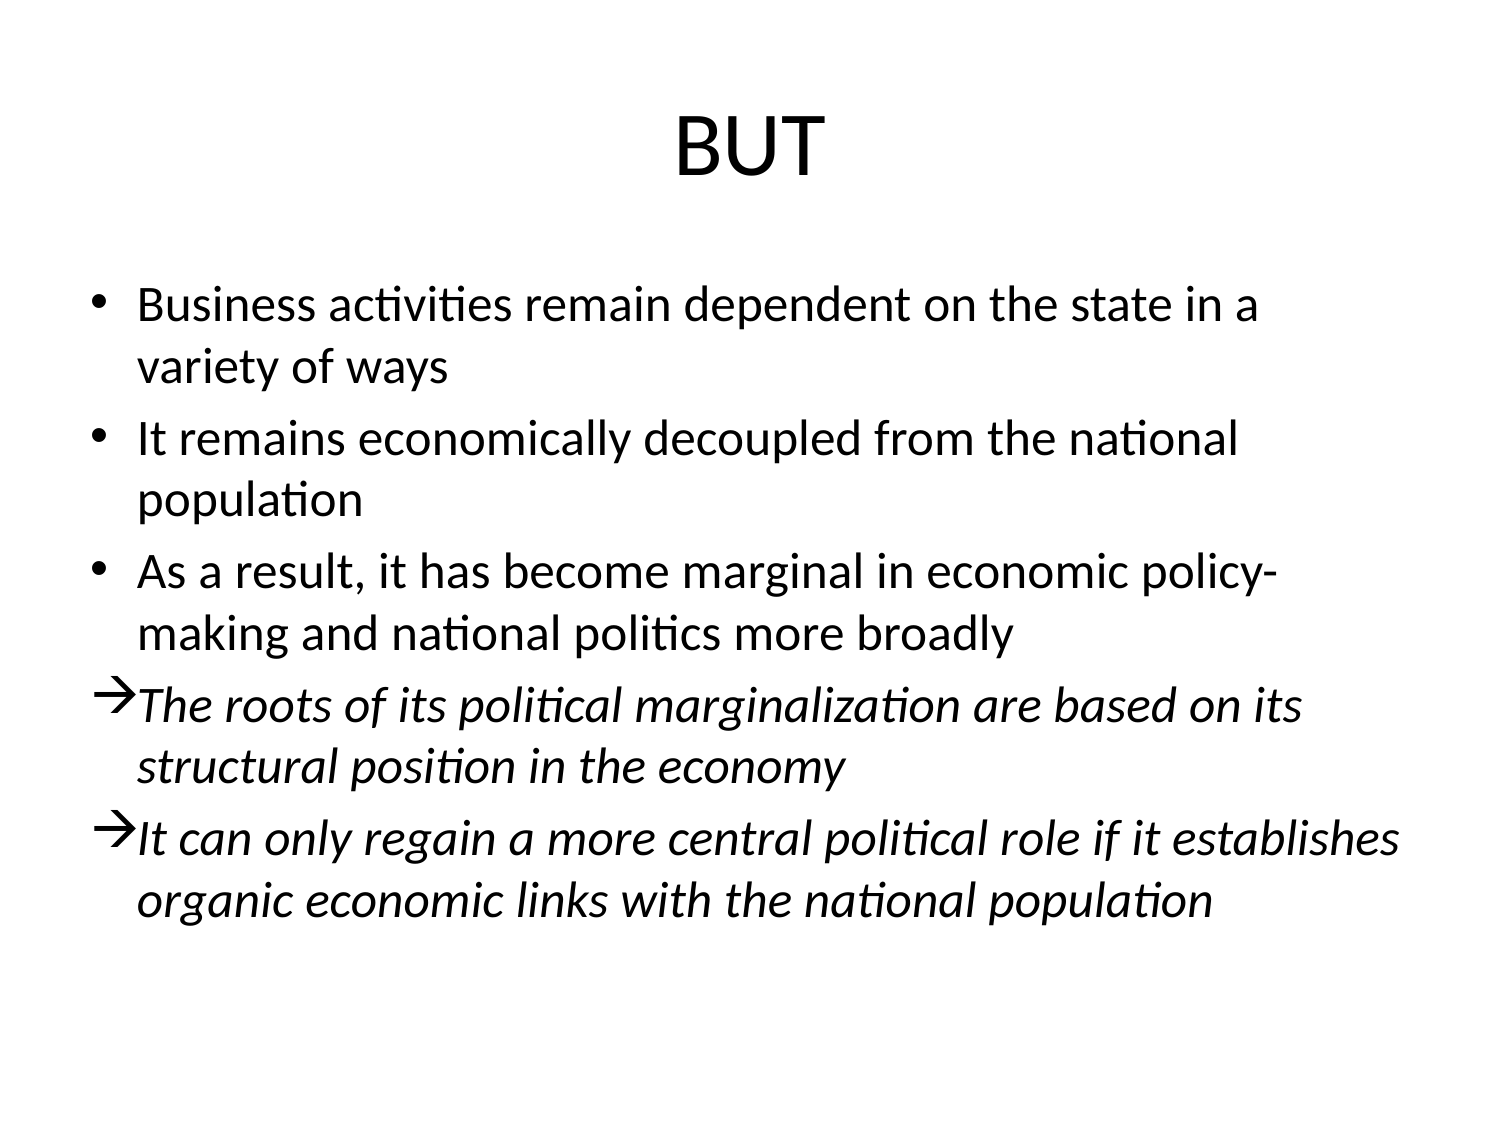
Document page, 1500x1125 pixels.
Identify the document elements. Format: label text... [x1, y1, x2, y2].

title BUT [75, 45, 1425, 233]
list Business activities remain dependent on the state in a variety of ways It remains economically decoupled from the national population As a result, it has become marginal in economic policy-making and national politics more broadly The roots of its political marginalization are based on its structural position in the economy It can only regain a more central political role if it establishes organic economic links with the national population [75, 262, 1425, 1005]
